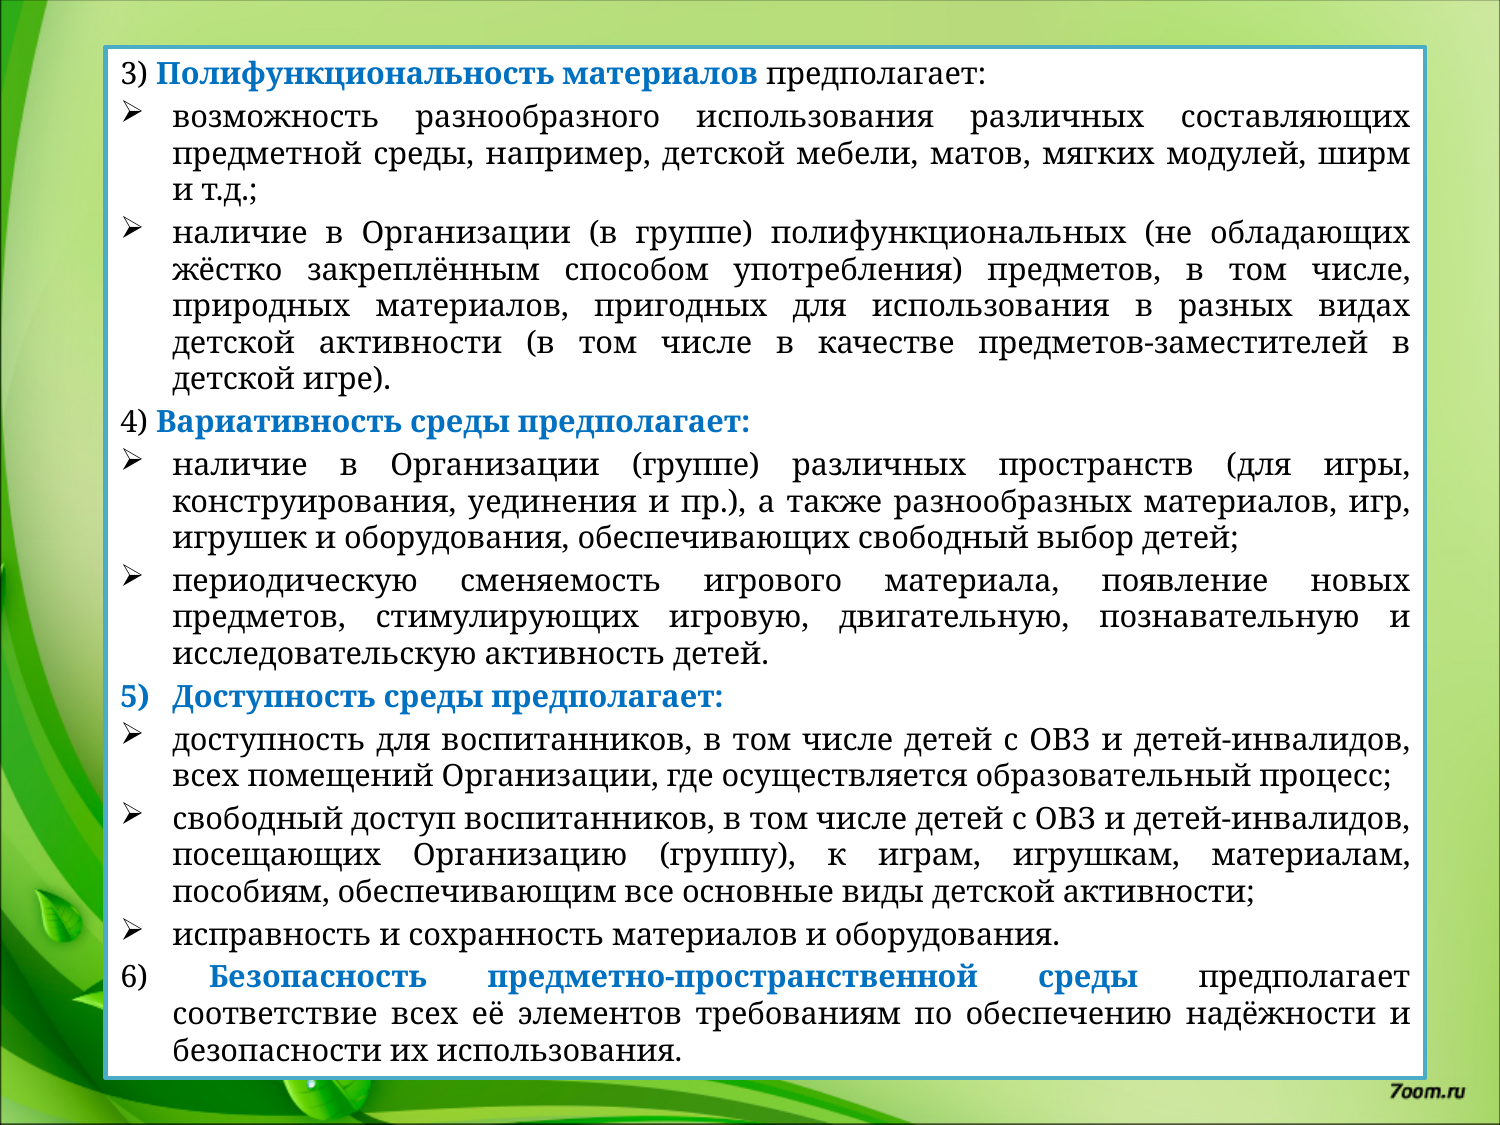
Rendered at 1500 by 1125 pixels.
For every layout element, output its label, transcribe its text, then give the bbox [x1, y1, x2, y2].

list 3) Полифункциональность материалов предполагает: возможность разнообразного использования различных составляющих предметной среды, например, детской мебели, матов, мягких модулей, ширм и т.д.; наличие в Организации (в группе) полифункциональных (не обладающих жёстко закреплённым способом употребления) предметов, в том числе, природных материалов, пригодных для использования в разных видах детской активности (в том числе в качестве предметов-заместителей в детской игре). 4) Вариативность среды предполагает: наличие в Организации (группе) различных пространств (для игры, конструирования, уединения и пр.), а также разнообразных материалов, игр, игрушек и оборудования, обеспечивающих свободный выбор детей; периодическую сменяемость игрового материала, появление новых предметов, стимулирующих игровую, двигательную, познавательную и исследовательскую активность детей. Доступность среды предполагает: доступность для воспитанников, в том числе детей с ОВЗ и детей-инвалидов, всех помещений Организации, где осуществляется образовательный процесс; свободный доступ воспитанников, в том числе детей с ОВЗ и детей-инвалидов, посещающих Организацию (группу), к играм, игрушкам, материалам, пособиям, обеспечивающим все основные виды детской активности; исправность и сохранность материалов и оборудования. 6) Безопасность предметно-пространственной среды предполагает соответствие всех её элементов требованиям по обеспечению надёжности и безопасности их использования. [103, 45, 1427, 1080]
picture [0, 0, 1500, 1125]
